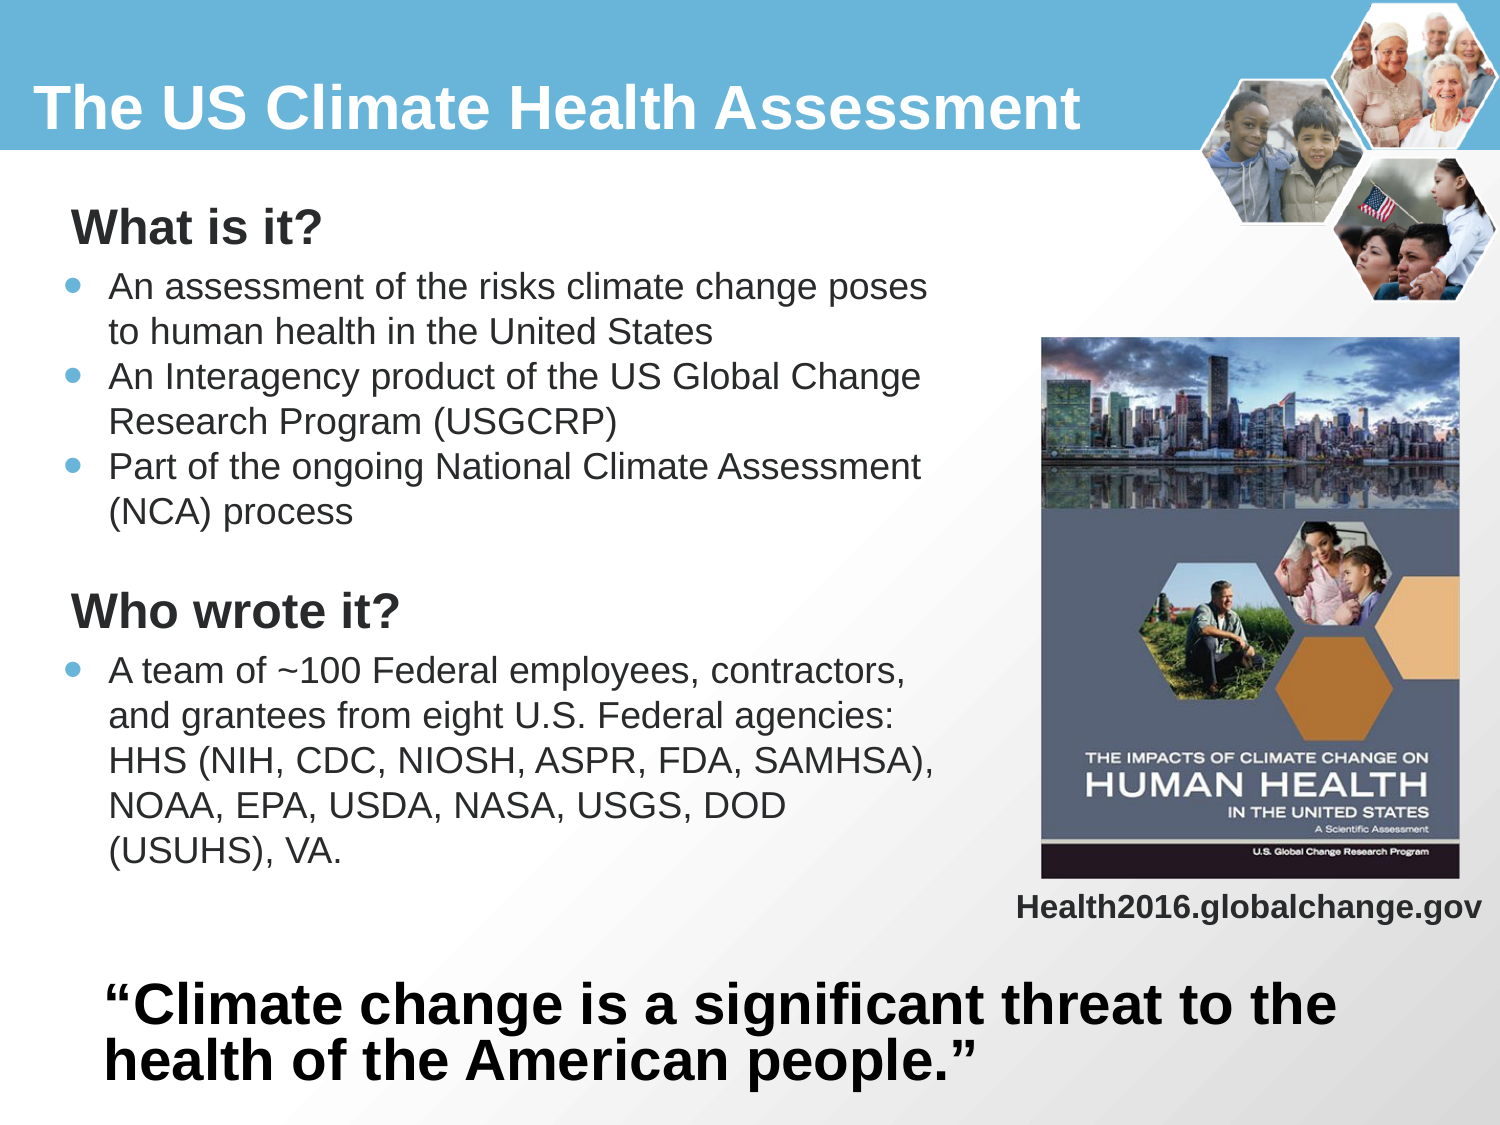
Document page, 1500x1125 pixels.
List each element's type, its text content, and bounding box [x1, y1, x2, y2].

picture [1041, 336, 1461, 879]
text_box Health2016.globalchange.gov [1001, 878, 1500, 933]
picture [1173, 2, 1500, 303]
list What is it? An assessment of the risks climate change poses to human health in the United States An Interagency product of the US Global Change Research Program (USGCRP) Part of the ongoing National Climate Assessment (NCA) process Who wrote it? A team of ~100 Federal employees, contractors, and grantees from eight U.S. Federal agencies: HHS (NIH, CDC, NIOSH, ASPR, FDA, SAMHSA), NOAA, EPA, USDA, NASA, USGS, DOD (USUHS), VA. [18, 198, 955, 1039]
text_box “Climate change is a significant threat to the health of the American people.” [89, 972, 1425, 1099]
title The US Climate Health Assessment [18, 0, 1425, 150]
